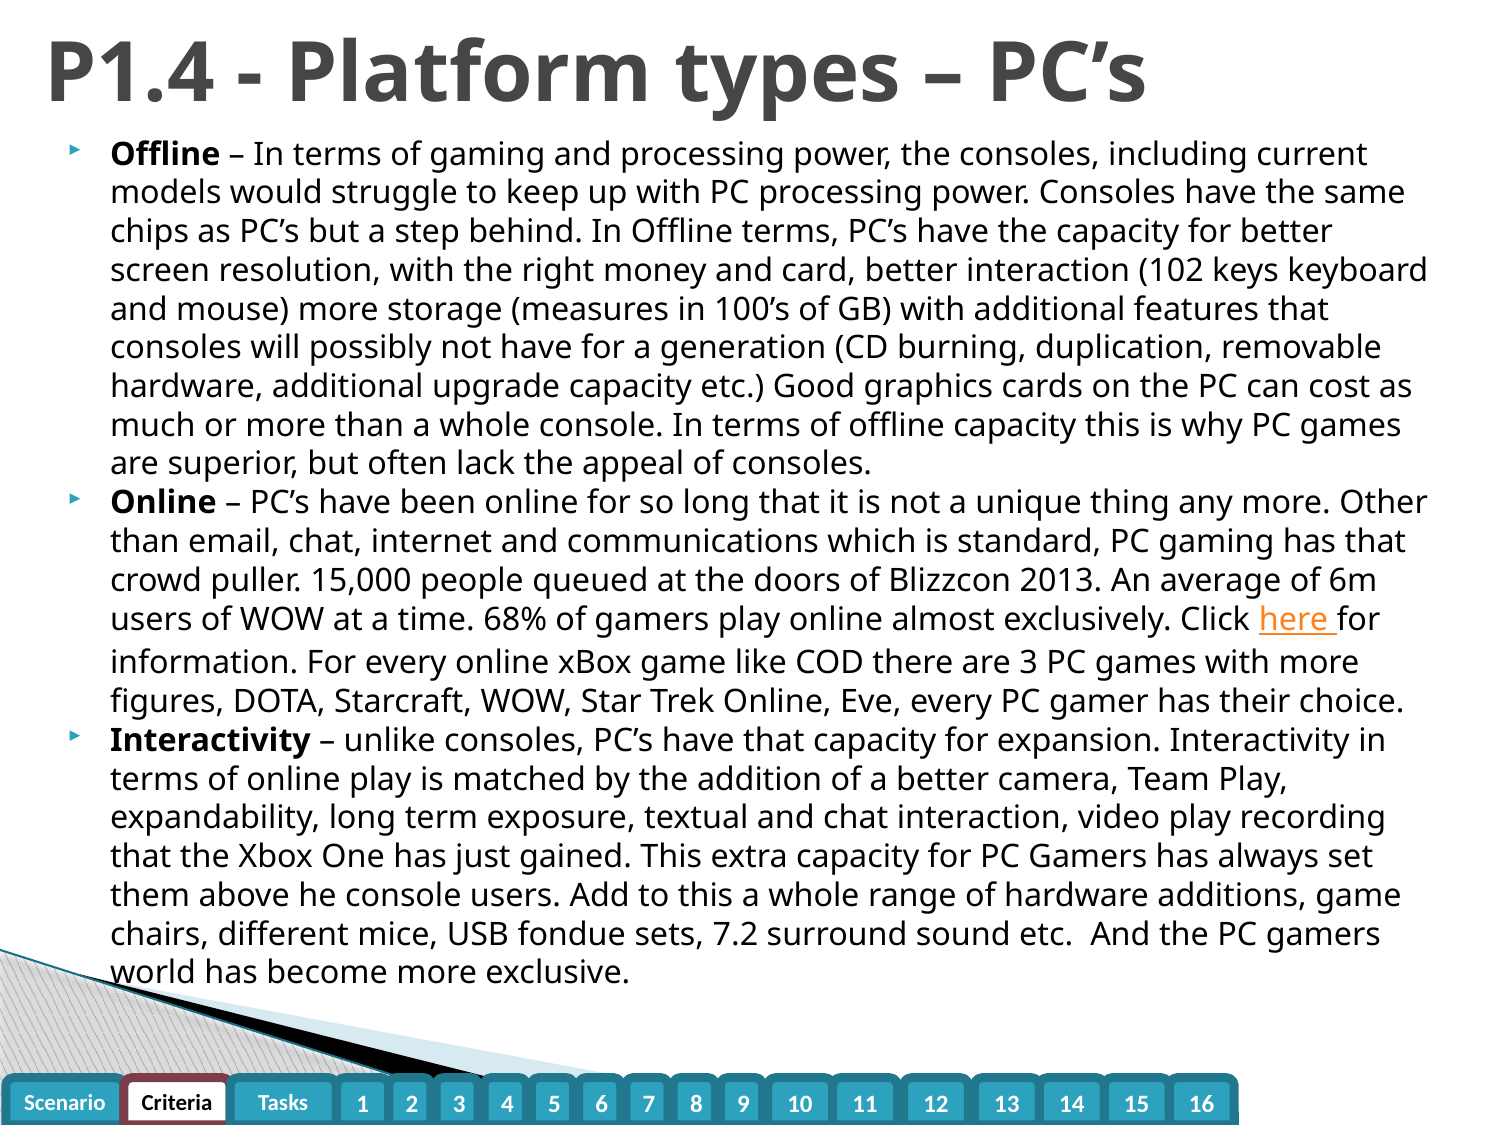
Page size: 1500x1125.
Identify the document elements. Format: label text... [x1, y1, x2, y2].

title P1.4 - Platform types – PC’s [29, 11, 1483, 126]
list Offline – In terms of gaming and processing power, the consoles, including current models would struggle to keep up with PC processing power. Consoles have the same chips as PC’s but a step behind. In Offline terms, PC’s have the capacity for better screen resolution, with the right money and card, better interaction (102 keys keyboard and mouse) more storage (measures in 100’s of GB) with additional features that consoles will possibly not have for a generation (CD burning, duplication, removable hardware, additional upgrade capacity etc.) Good graphics cards on the PC can cost as much or more than a whole console. In terms of offline capacity this is why PC games are superior, but often lack the appeal of consoles. Online – PC’s have been online for so long that it is not a unique thing any more. Other than email, chat, internet and communications which is standard, PC gaming has that crowd puller. 15,000 people queued at the doors of Blizzcon 2013. An average of 6m users of WOW at a time. 68% of gamers play online almost exclusively. Click here for information. For every online xBox game like COD there are 3 PC games with more figures, DOTA, Starcraft, WOW, Star Trek Online, Eve, every PC gamer has their choice. Interactivity – unlike consoles, PC’s have that capacity for expansion. Interactivity in terms of online play is matched by the addition of a better camera, Team Play, expandability, long term exposure, textual and chat interaction, video play recording that the Xbox One has just gained. This extra capacity for PC Gamers has always set them above he console users. Add to this a whole range of hardware additions, game chairs, different mice, USB fondue sets, 7.2 surround sound etc. And the PC gamers world has become more exclusive. [35, 126, 1454, 1067]
